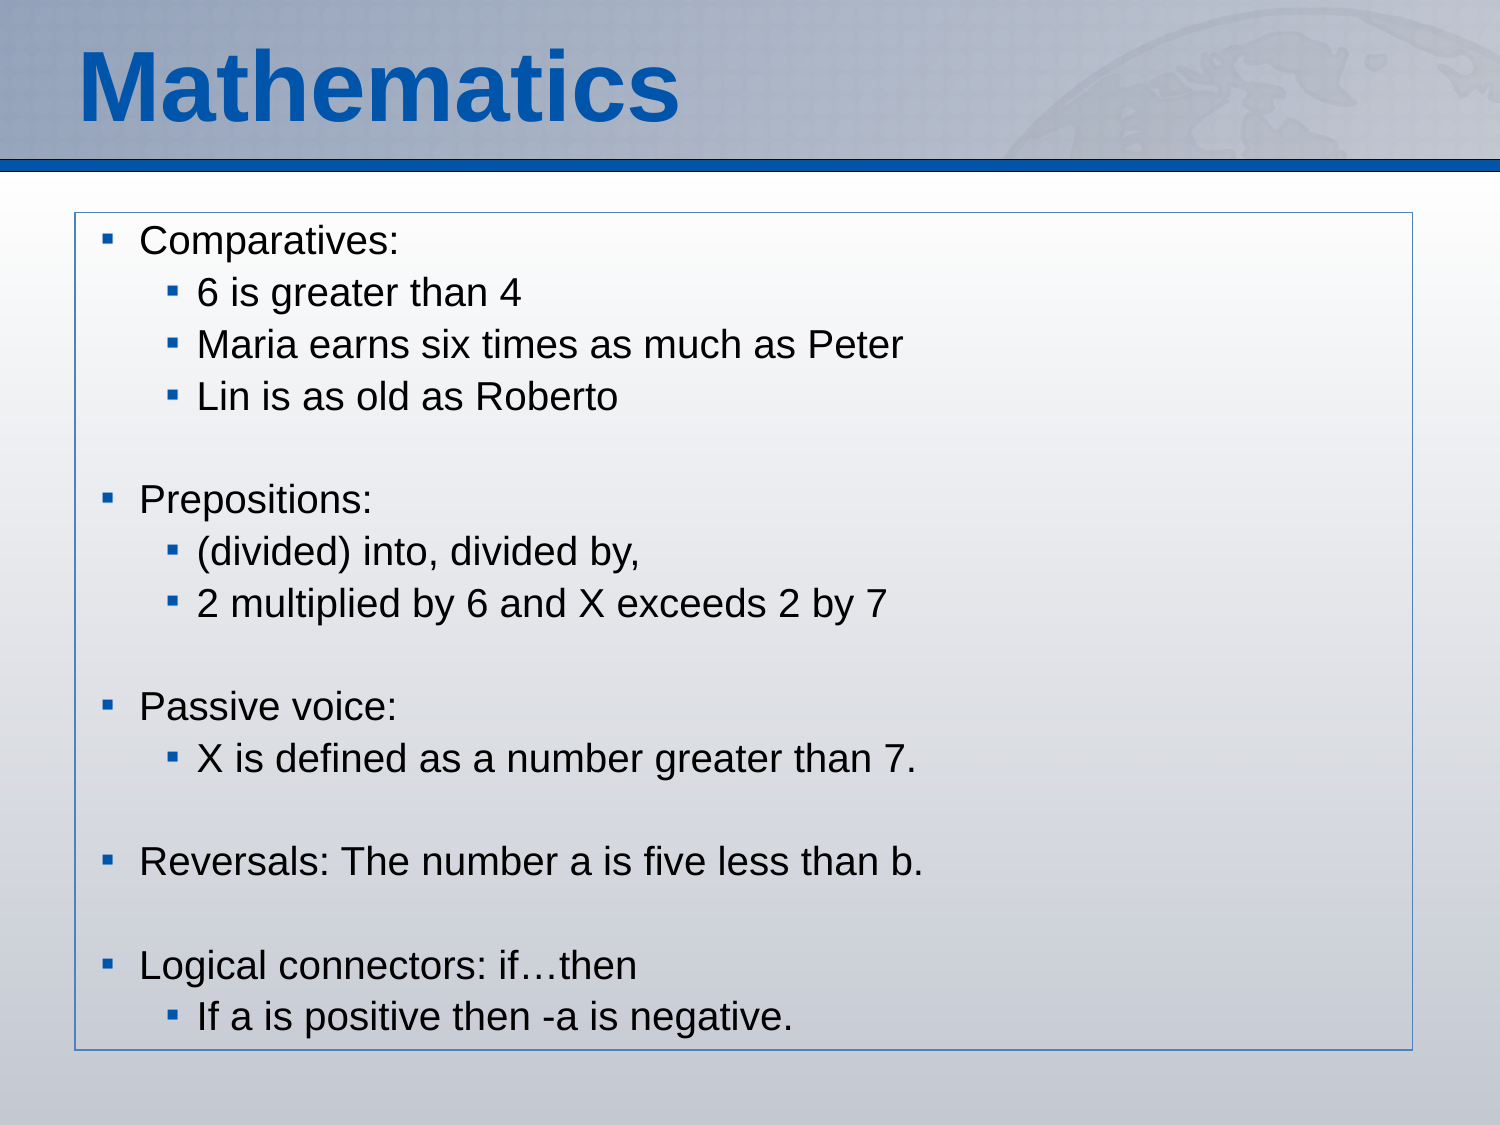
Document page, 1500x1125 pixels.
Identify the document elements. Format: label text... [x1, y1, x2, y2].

picture [0, 0, 1500, 1125]
list Comparatives: 6 is greater than 4 Maria earns six times as much as Peter Lin is as old as Roberto Prepositions: (divided) into, divided by, 2 multiplied by 6 and X exceeds 2 by 7 Passive voice: X is defined as a number greater than 7. Reversals: The number a is five less than b. Logical connectors: if…then If a is positive then -a is negative. [74, 212, 1413, 1051]
title Mathematics [62, 0, 1413, 176]
